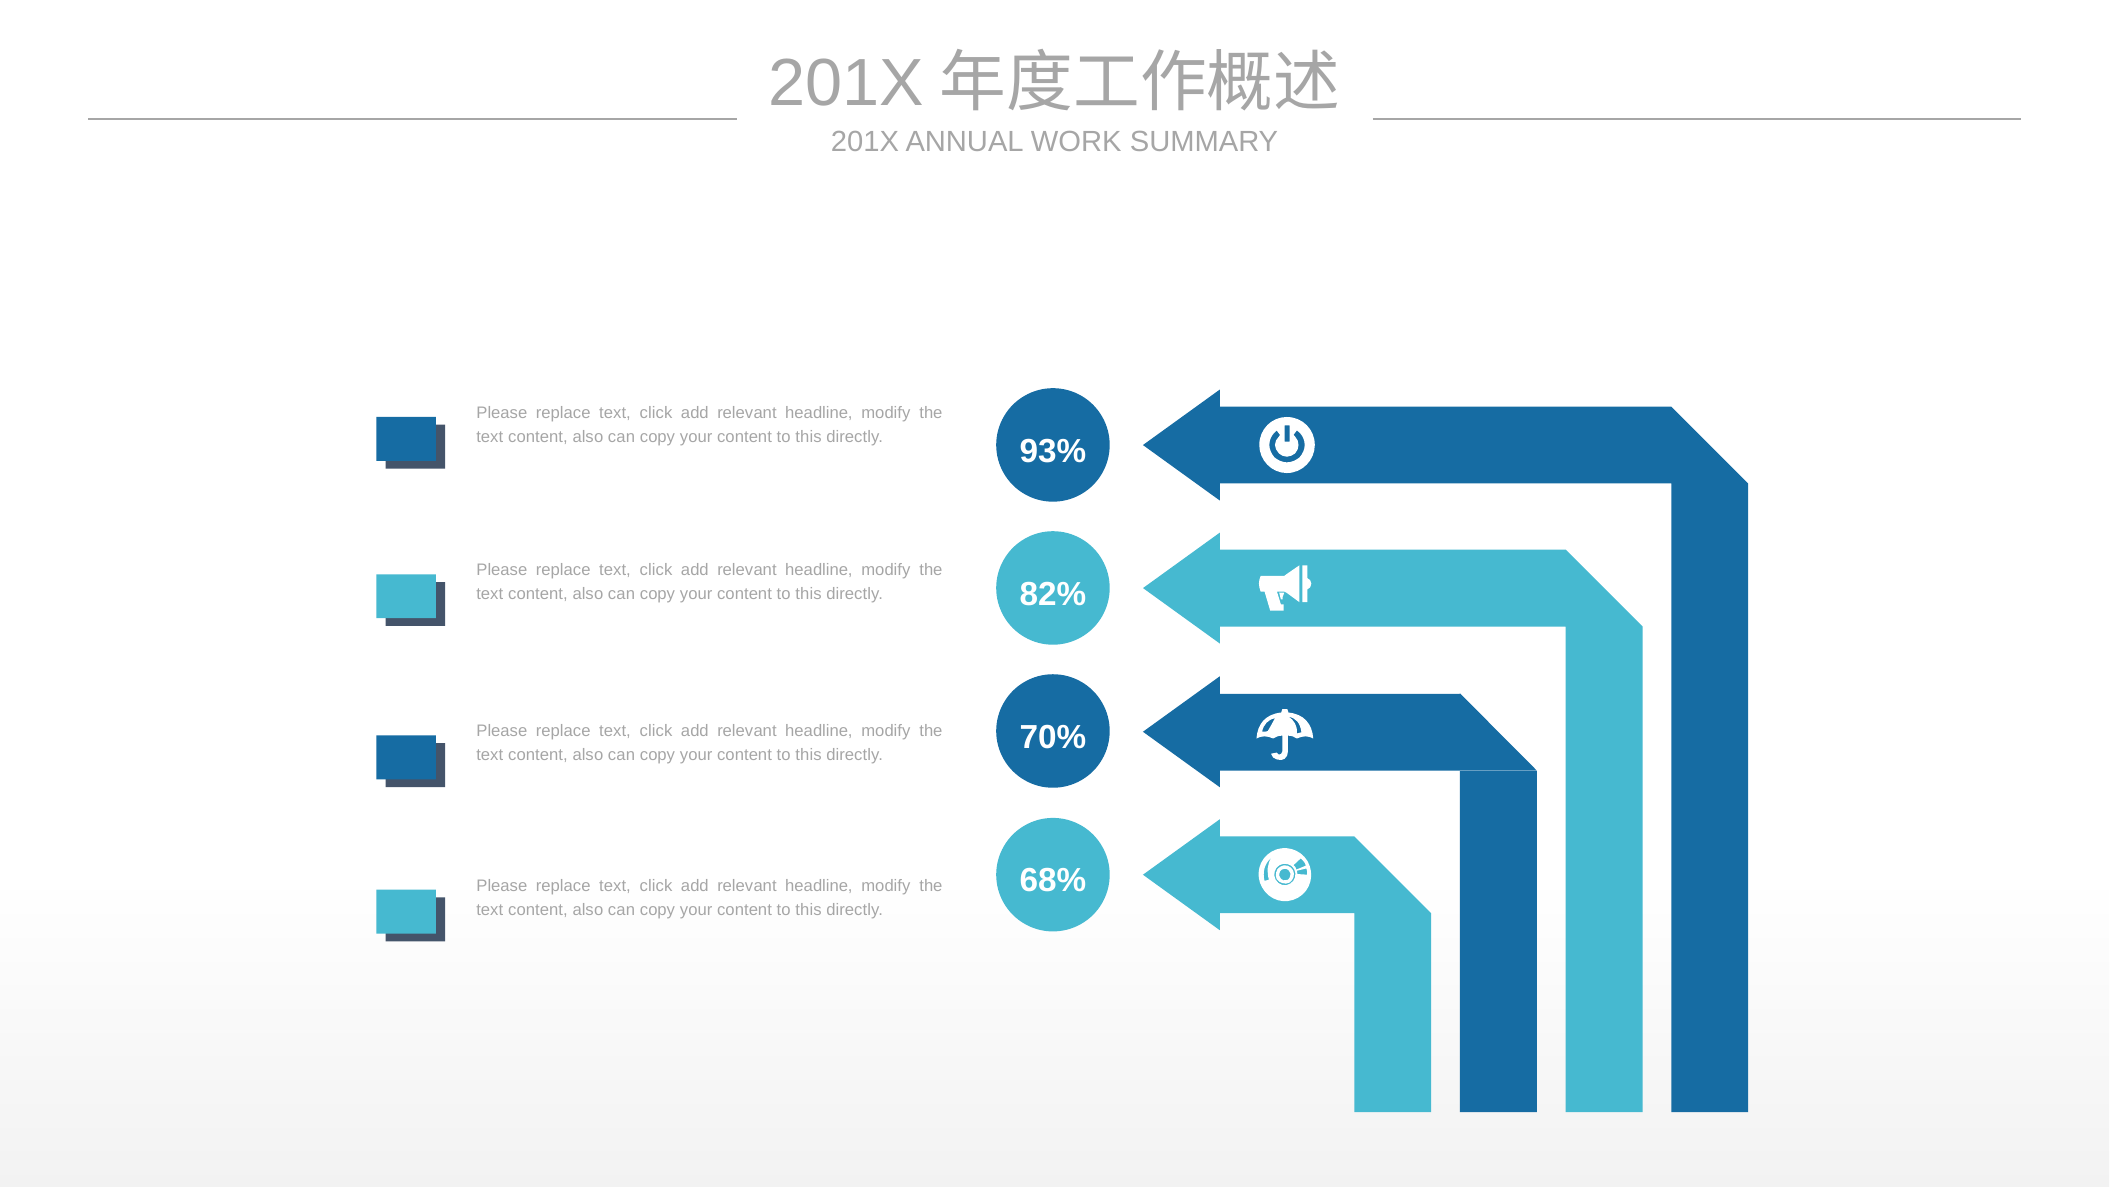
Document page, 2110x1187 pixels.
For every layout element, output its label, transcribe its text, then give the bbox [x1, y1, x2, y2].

text_box Please replace text, click add relevant headline, modify the text content, also can copy your content to this directly. [461, 708, 959, 772]
text_box Please replace text, click add relevant headline, modify the text content, also can copy your content to this directly. [461, 390, 959, 453]
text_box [996, 674, 1110, 788]
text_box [376, 416, 446, 469]
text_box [996, 531, 1110, 645]
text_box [996, 388, 1110, 502]
text_box 201X ANNUAL WORK SUMMARY [824, 122, 1285, 158]
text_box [996, 817, 1110, 932]
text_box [376, 574, 446, 626]
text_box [376, 735, 446, 788]
text_box Please replace text, click add relevant headline, modify the text content, also can copy your content to this directly. [461, 863, 959, 926]
text_box Please replace text, click add relevant headline, modify the text content, also can copy your content to this directly. [461, 547, 959, 611]
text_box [376, 889, 446, 942]
text_box 201X年度工作概述 [730, 38, 1379, 119]
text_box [1142, 819, 1432, 1112]
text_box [1142, 389, 1749, 1112]
